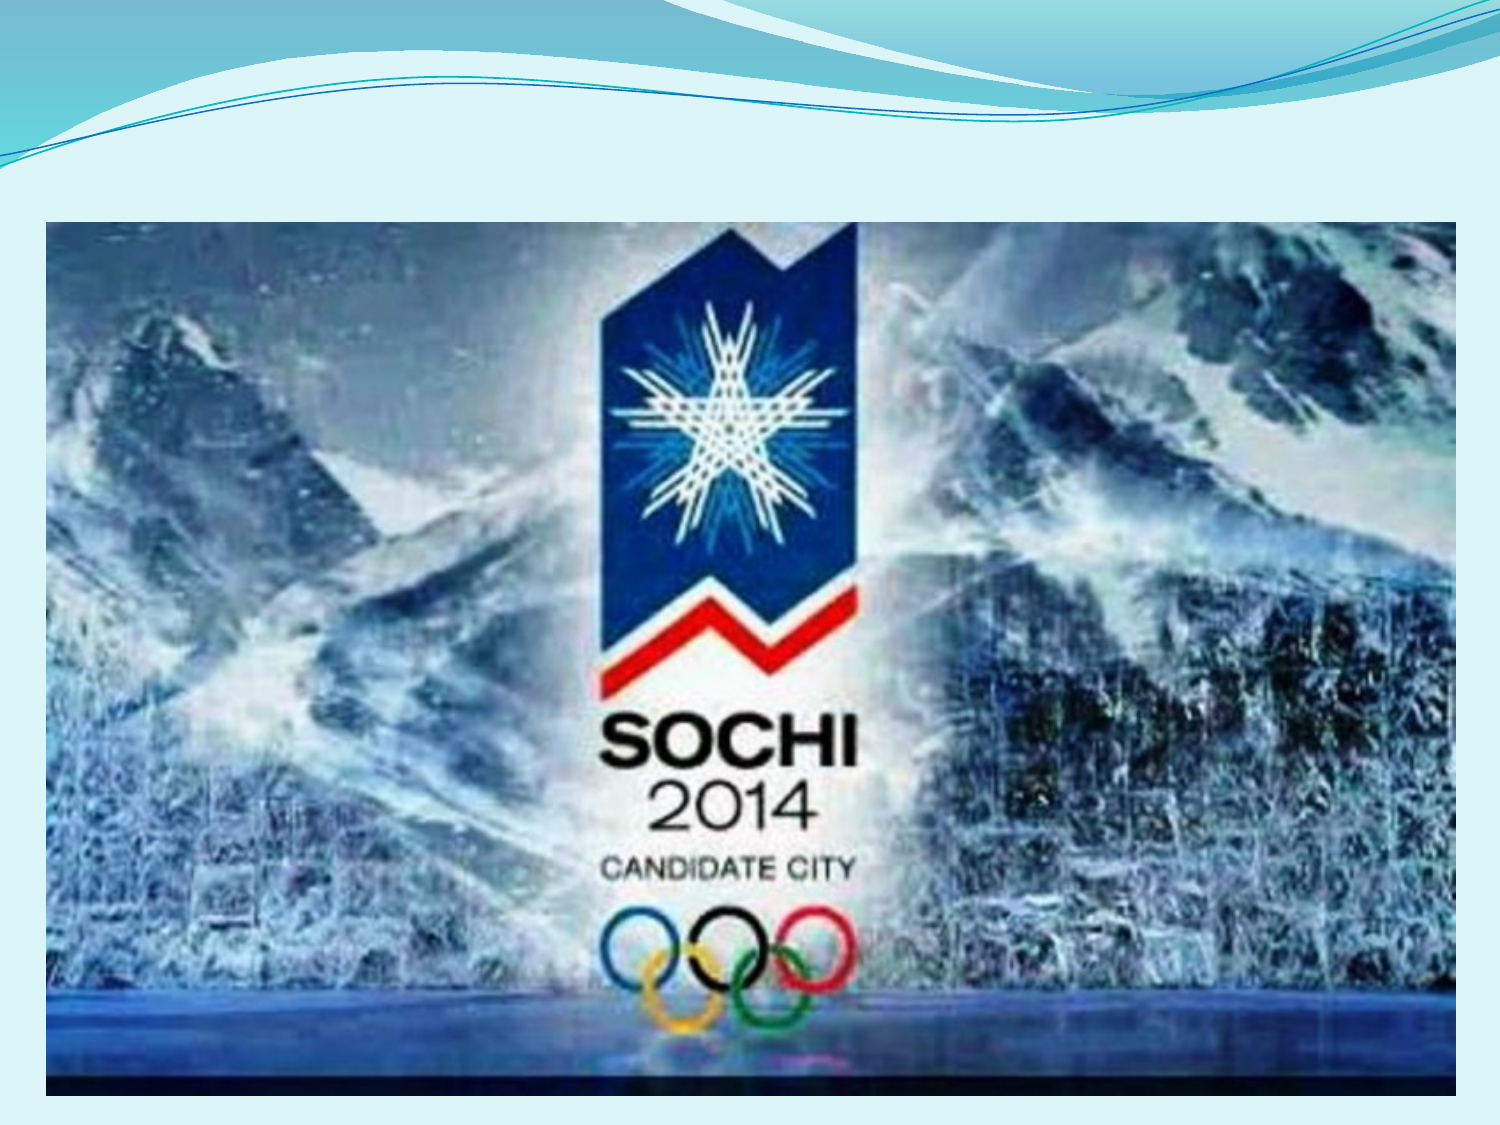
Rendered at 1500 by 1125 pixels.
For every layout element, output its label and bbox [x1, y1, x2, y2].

picture [46, 222, 1456, 1097]
